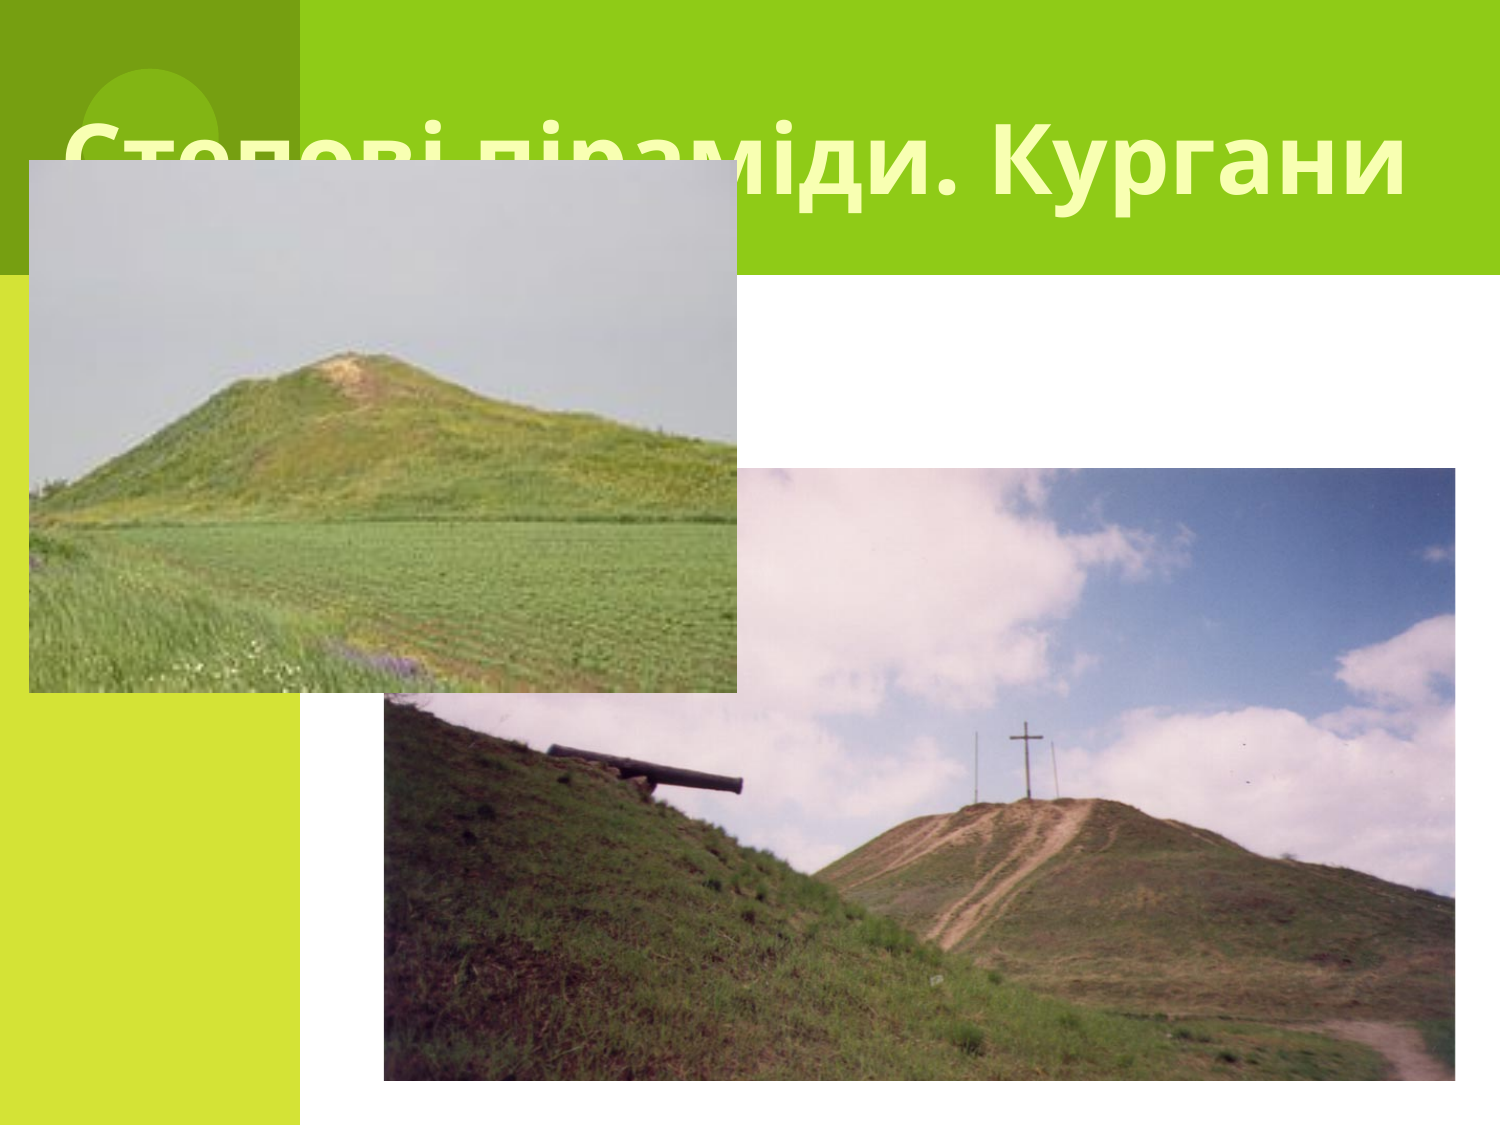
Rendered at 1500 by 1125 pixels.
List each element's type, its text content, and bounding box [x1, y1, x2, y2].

picture [383, 467, 1456, 1081]
title Степові піраміди. Кургани [41, 37, 1425, 350]
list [29, 160, 737, 693]
